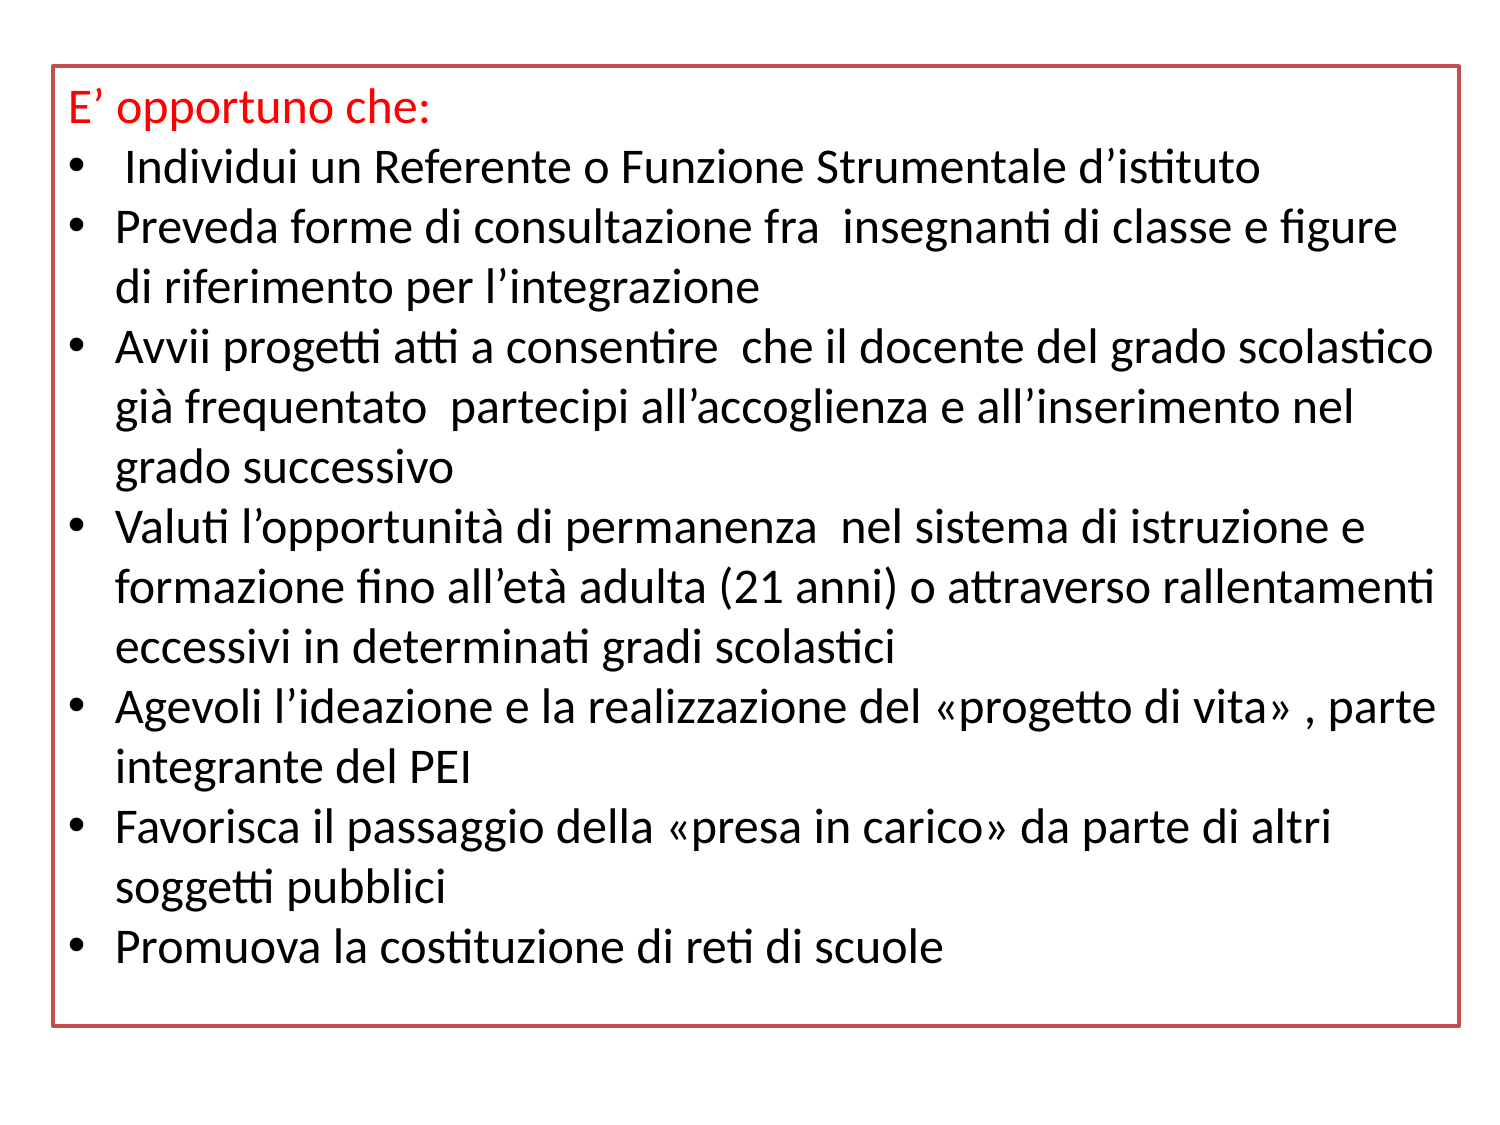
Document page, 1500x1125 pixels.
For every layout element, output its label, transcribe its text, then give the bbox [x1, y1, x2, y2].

text_box E’ opportuno che: Individui un Referente o Funzione Strumentale d’istituto Preveda forme di consultazione fra insegnanti di classe e figure di riferimento per l’integrazione Avvii progetti atti a consentire che il docente del grado scolastico già frequentato partecipi all’accoglienza e all’inserimento nel grado successivo Valuti l’opportunità di permanenza nel sistema di istruzione e formazione fino all’età adulta (21 anni) o attraverso rallentamenti eccessivi in determinati gradi scolastici Agevoli l’ideazione e la realizzazione del «progetto di vita» , parte integrante del PEI Favorisca il passaggio della «presa in carico» da parte di altri soggetti pubblici Promuova la costituzione di reti di scuole [51, 64, 1461, 1028]
